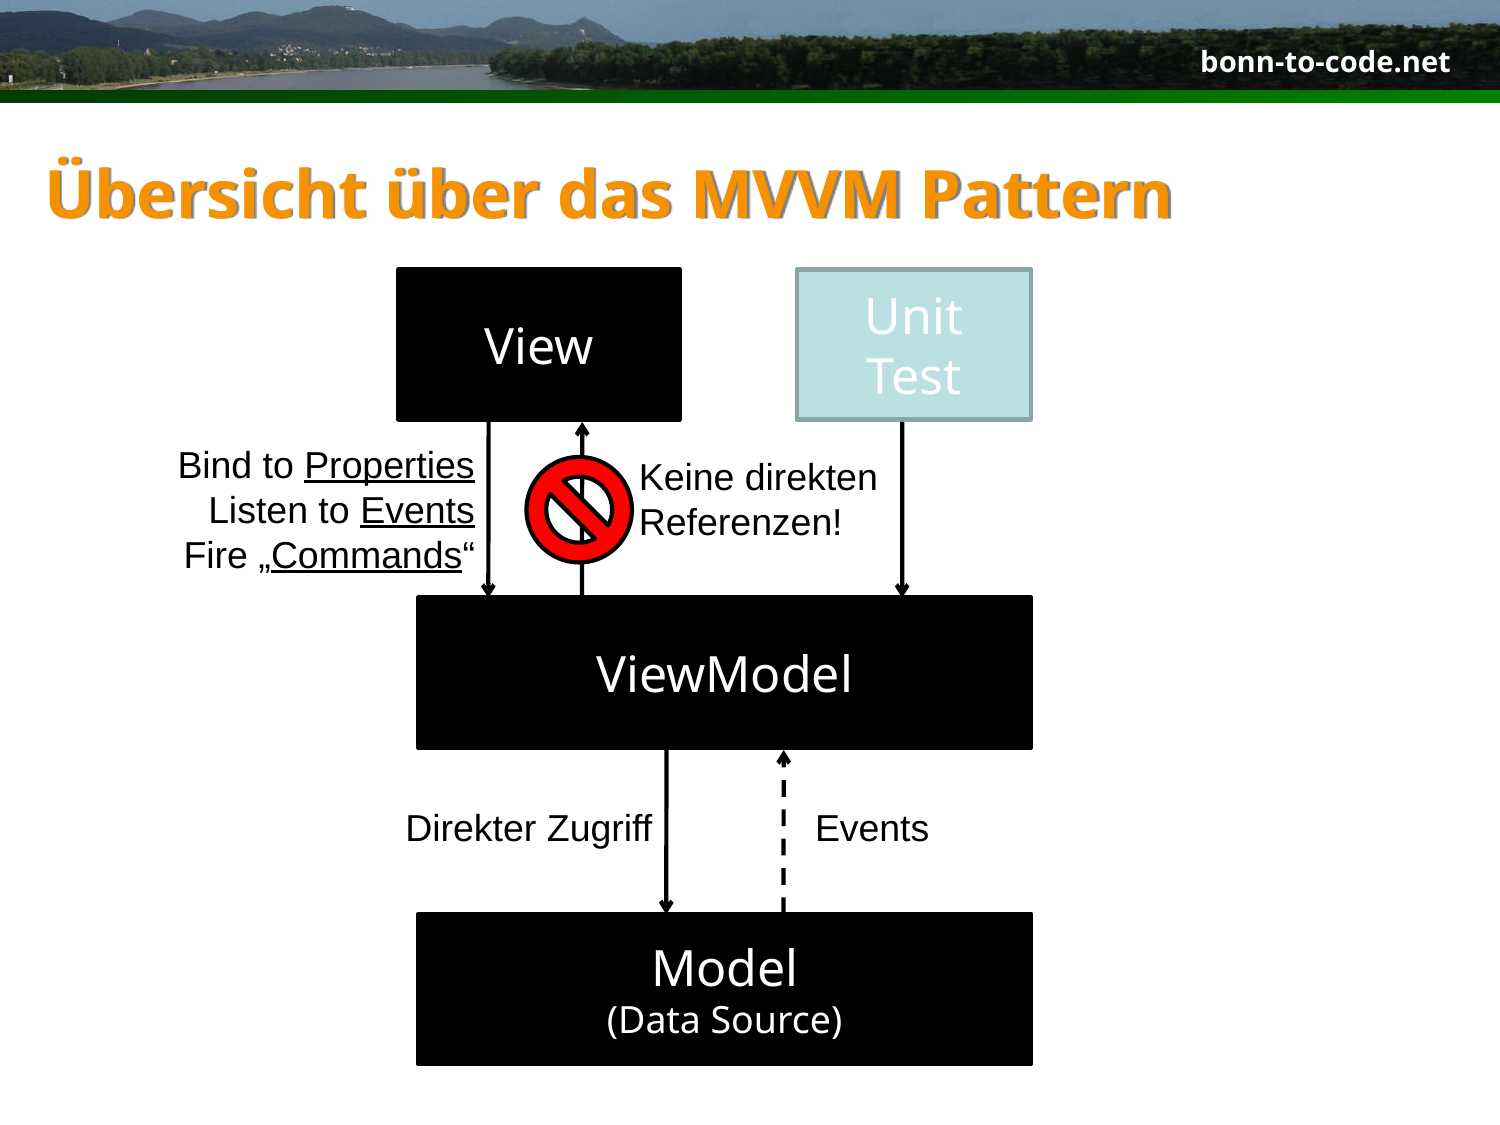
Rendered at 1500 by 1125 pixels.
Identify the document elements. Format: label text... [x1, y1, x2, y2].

text_box Model (Data Source) [416, 912, 1033, 1066]
text_box Bind to Properties Listen to Events Fire „Commands“ [162, 433, 490, 584]
text_box [524, 454, 634, 508]
picture [0, 0, 1500, 90]
text_box ViewModel [416, 595, 1033, 750]
text_box Unit Test [795, 267, 1033, 422]
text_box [783, 749, 938, 915]
title Übersicht über das MVVM Pattern [29, 113, 1471, 270]
text_box View [396, 267, 682, 422]
text_box [525, 519, 634, 565]
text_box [396, 749, 667, 915]
text_box Keine direkten Referenzen! [624, 445, 900, 550]
